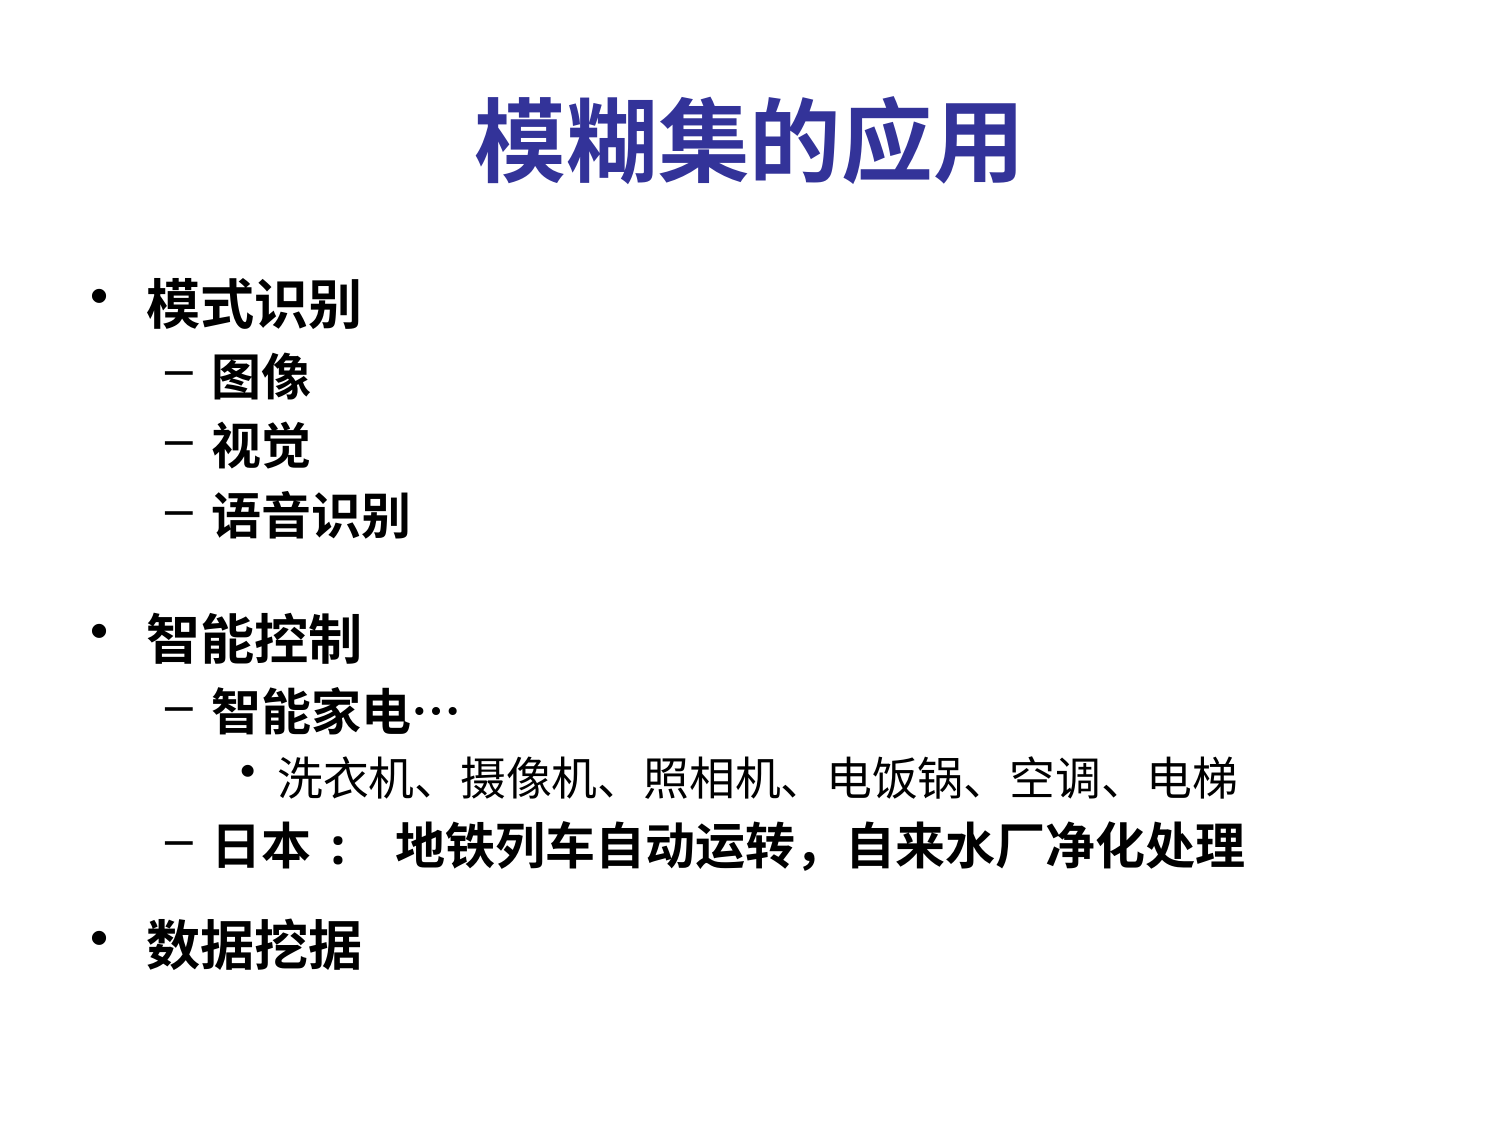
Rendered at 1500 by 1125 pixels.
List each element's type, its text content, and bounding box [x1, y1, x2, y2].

title 模糊集的应用 [75, 45, 1425, 233]
list 模式识别 图像 视觉 语音识别 智能控制 智能家电… 洗衣机、摄像机、照相机、电饭锅、空调、电梯 日本: 地铁列车自动运转，自来水厂净化处理 数据挖据 [75, 262, 1425, 1005]
